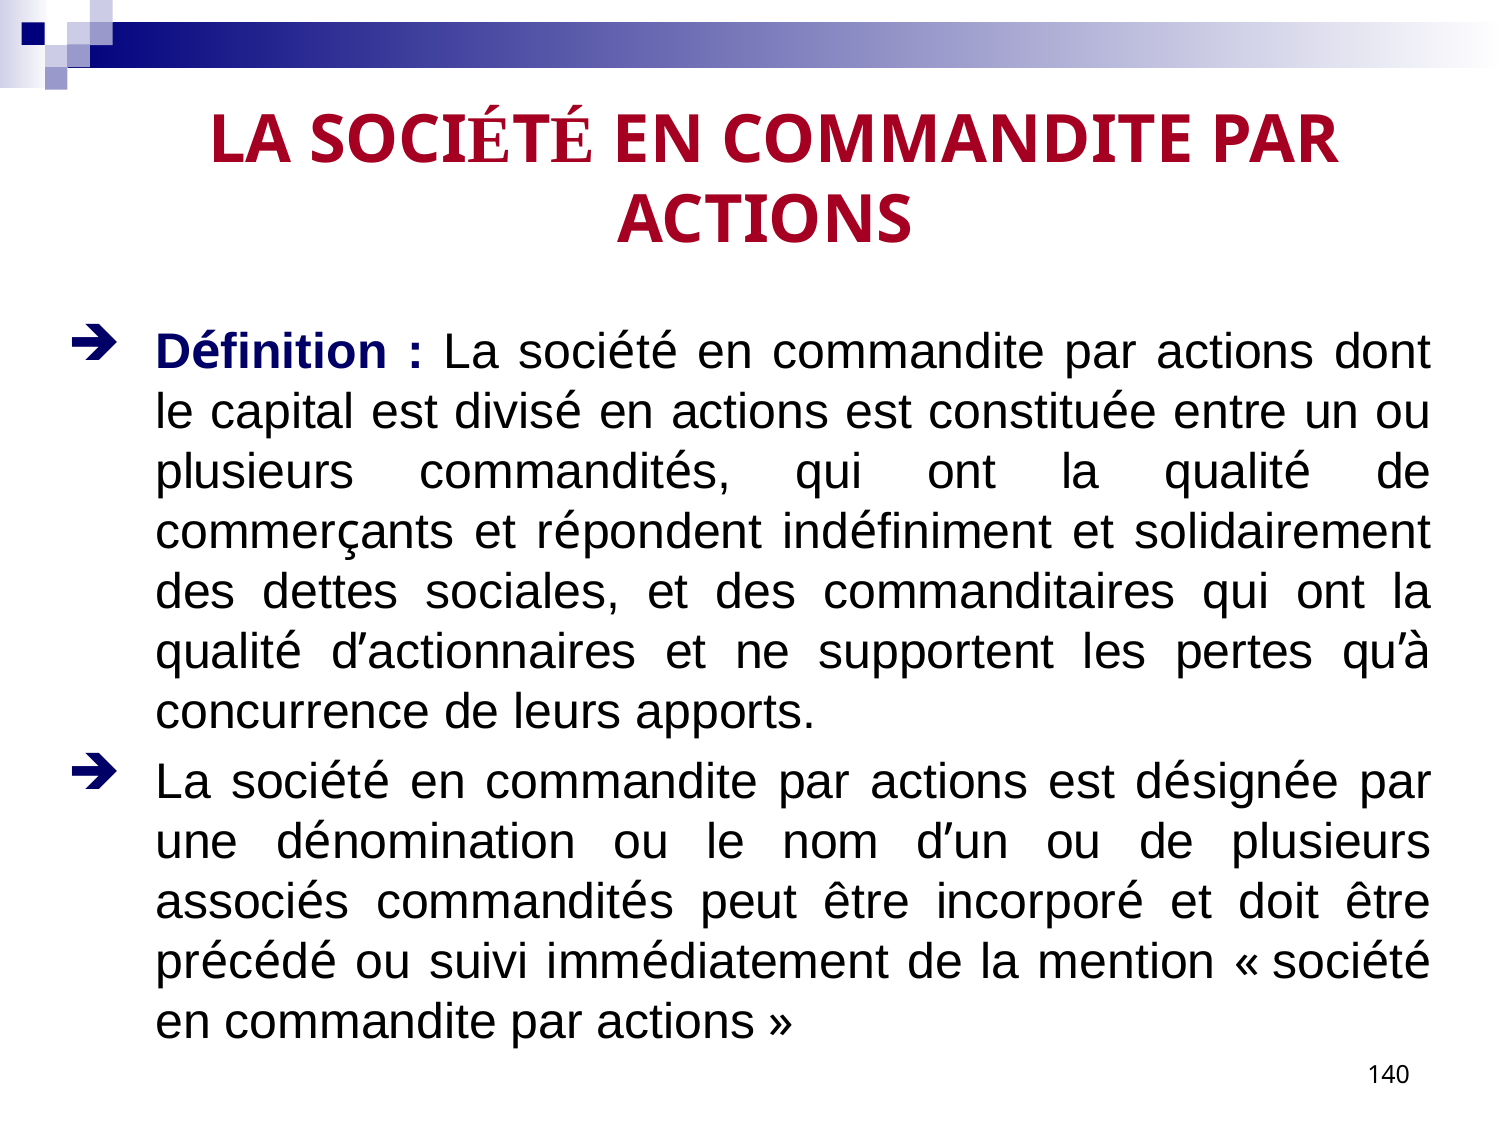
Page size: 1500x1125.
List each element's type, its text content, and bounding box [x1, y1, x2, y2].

list Définition : La société en commandite par actions dont le capital est divisé en actions est constituée entre un ou plusieurs commandités, qui ont la qualité de commerçants et répondent indéfiniment et solidairement des dettes sociales, et des commanditaires qui ont la qualité d’actionnaires et ne supportent les pertes qu’à concurrence de leurs apports. La société en commandite par actions est désignée par une dénomination ou le nom d’un ou de plusieurs associés commandités peut être incorporé et doit être précédé ou suivi immédiatement de la mention « société en commandite par actions » [52, 310, 1447, 1024]
title LA SOCIÉTÉ EN COMMANDITE PAR ACTIONS [136, 113, 1412, 239]
slide_number 140 [1074, 1025, 1425, 1100]
